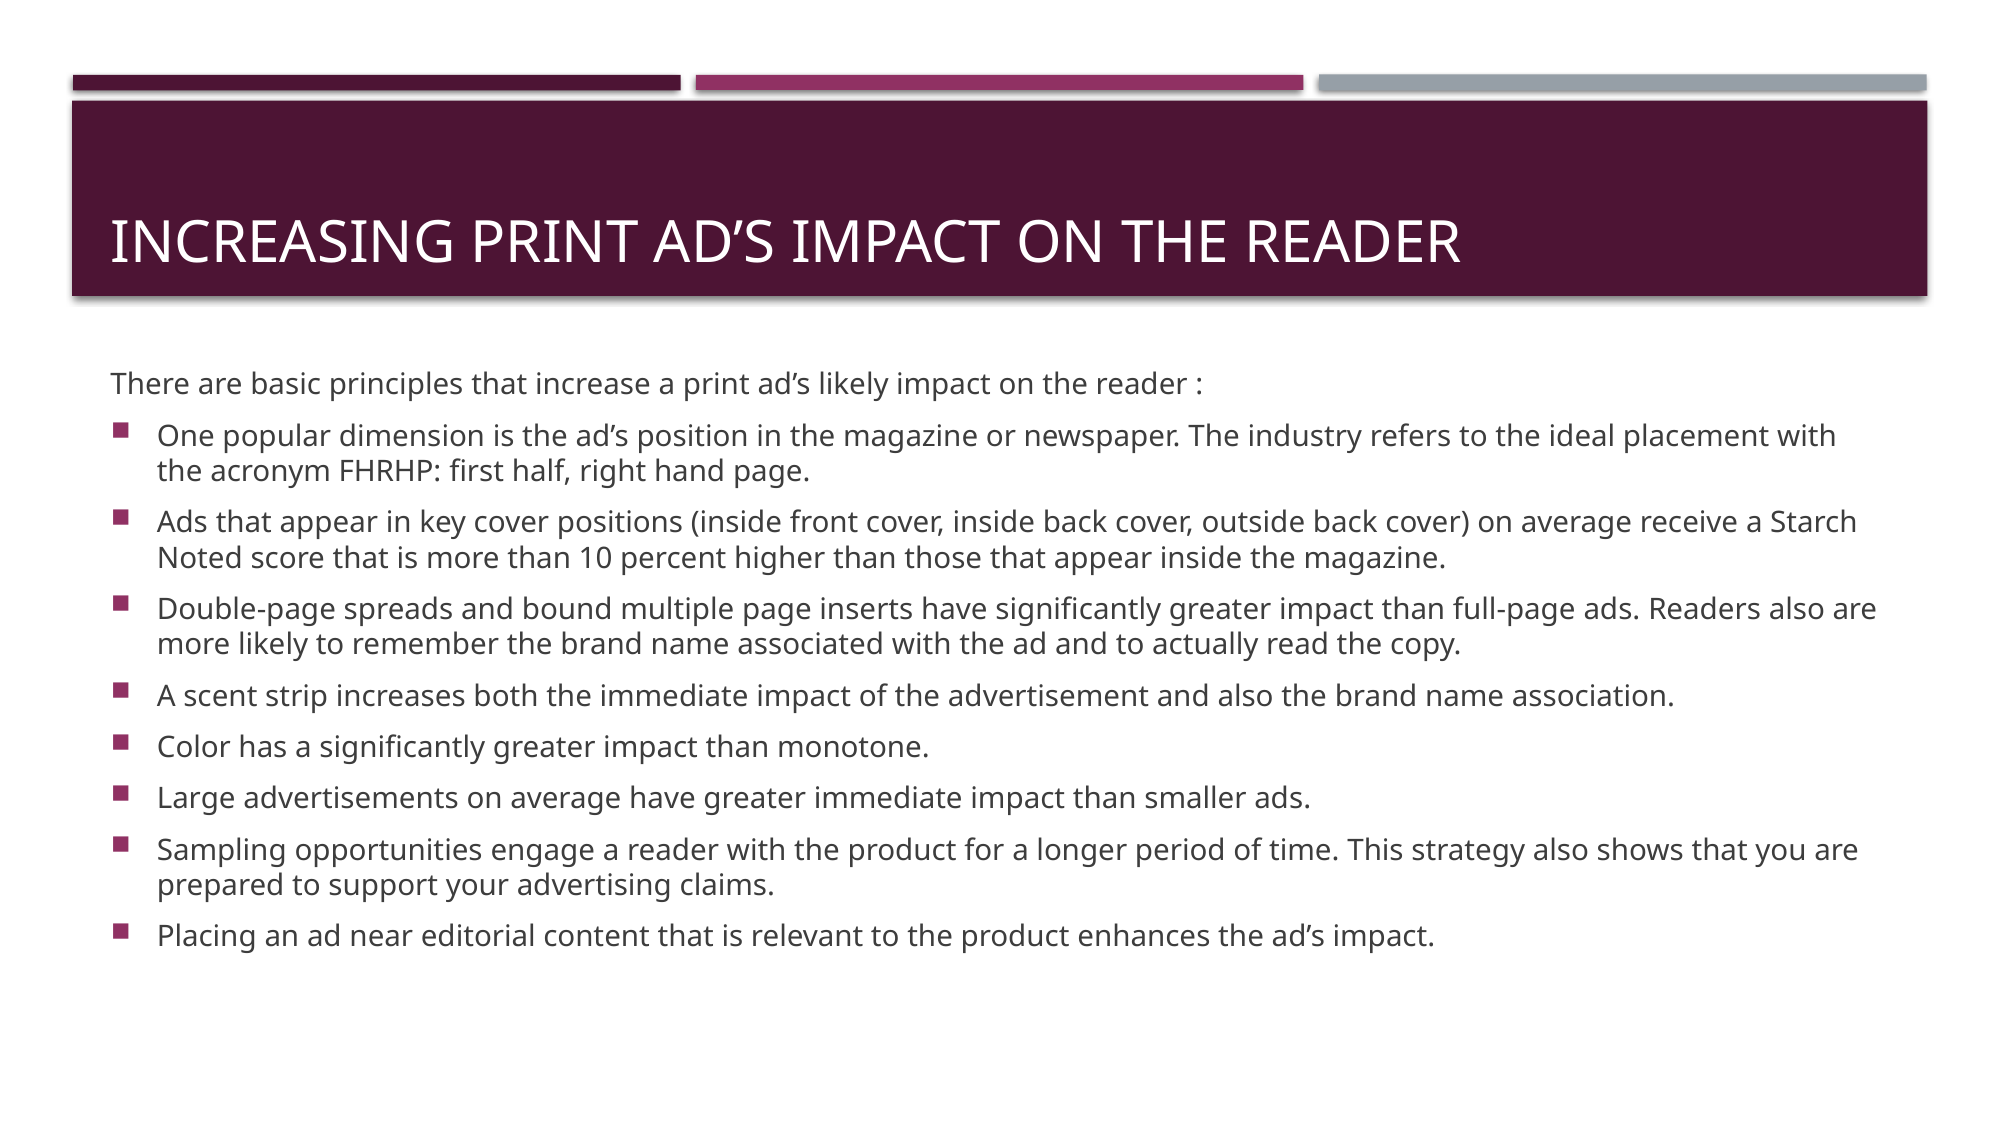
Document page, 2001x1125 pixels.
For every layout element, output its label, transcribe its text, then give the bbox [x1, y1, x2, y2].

list There are basic principles that increase a print ad’s likely impact on the reader : One popular dimension is the ad’s position in the magazine or newspaper. The industry refers to the ideal placement with the acronym FHRHP: first half, right hand page. Ads that appear in key cover positions (inside front cover, inside back cover, outside back cover) on average receive a Starch Noted score that is more than 10 percent higher than those that appear inside the magazine. Double-page spreads and bound multiple page inserts have significantly greater impact than full-page ads. Readers also are more likely to remember the brand name associated with the ad and to actually read the copy. A scent strip increases both the immediate impact of the advertisement and also the brand name association. Color has a significantly greater impact than monotone. Large advertisements on average have greater immediate impact than smaller ads. Sampling opportunities engage a reader with the product for a longer period of time. This strategy also shows that you are prepared to support your advertising claims. Placing an ad near editorial content that is relevant to the product enhances the ad’s impact. [95, 357, 1905, 962]
title Increasing print ad’s impact on the reader [95, 115, 1905, 282]
